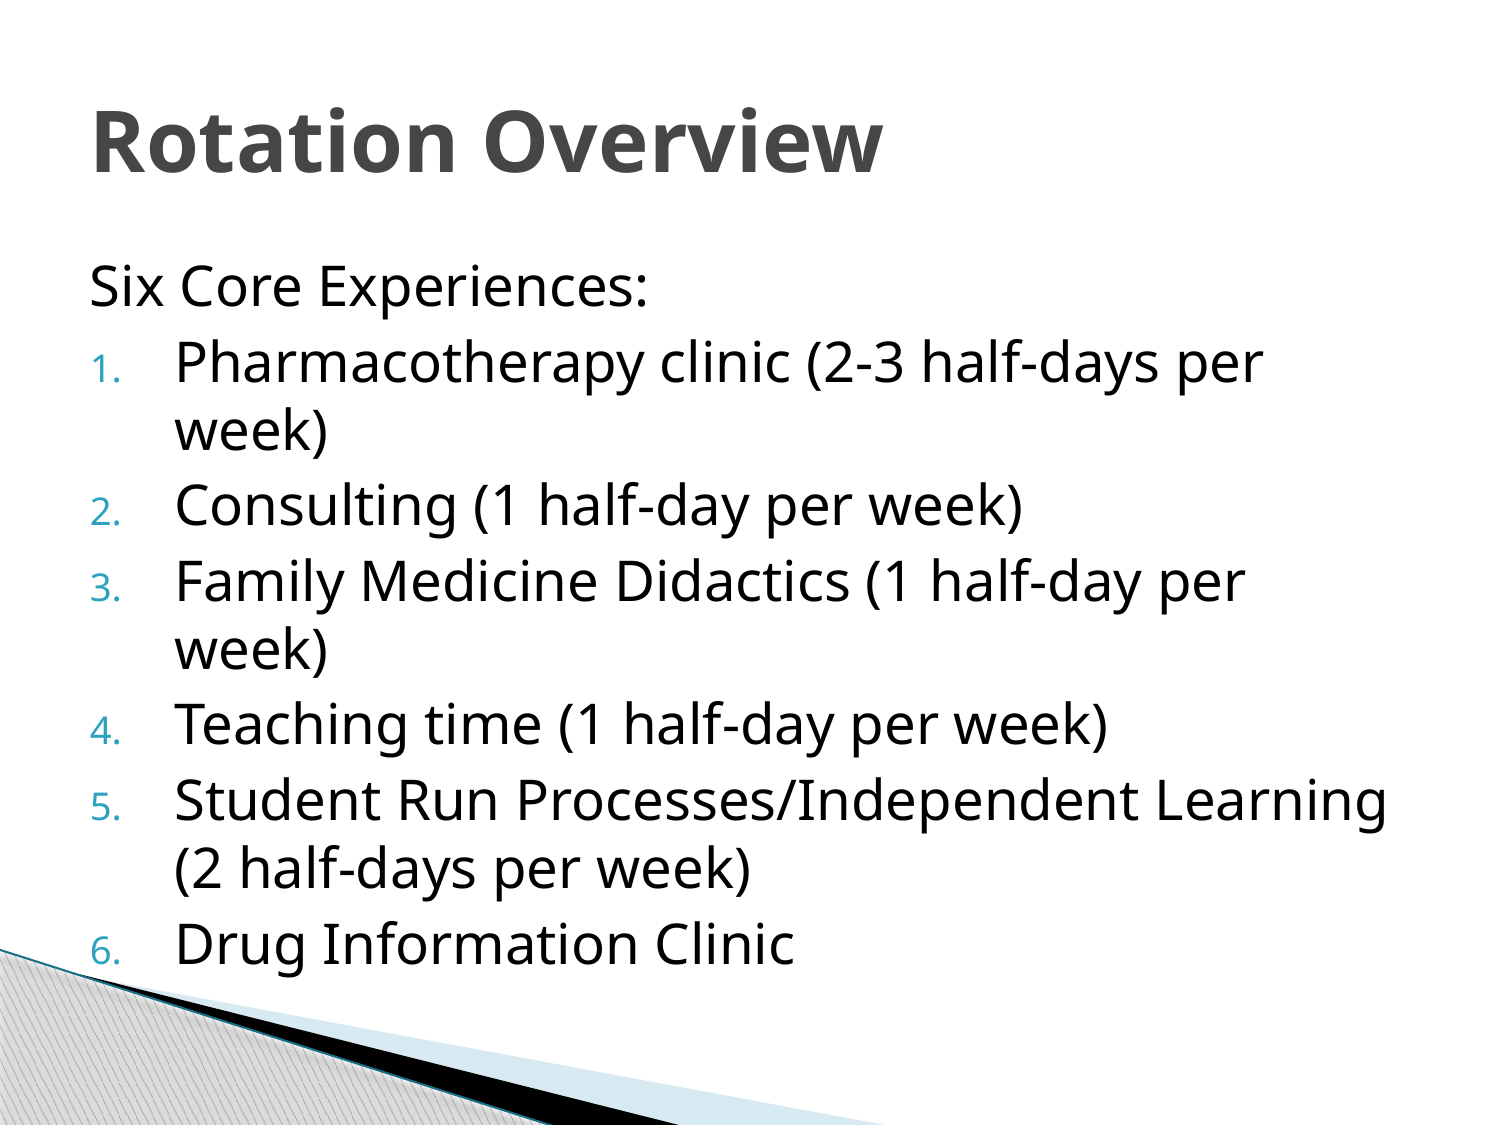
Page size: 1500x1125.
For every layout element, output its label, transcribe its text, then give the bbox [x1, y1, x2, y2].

list Six Core Experiences: Pharmacotherapy clinic (2-3 half-days per week) Consulting (1 half-day per week) Family Medicine Didactics (1 half-day per week) Teaching time (1 half-day per week) Student Run Processes/Independent Learning (2 half-days per week) Drug Information Clinic [75, 243, 1425, 986]
title Rotation Overview [75, 45, 1425, 233]
